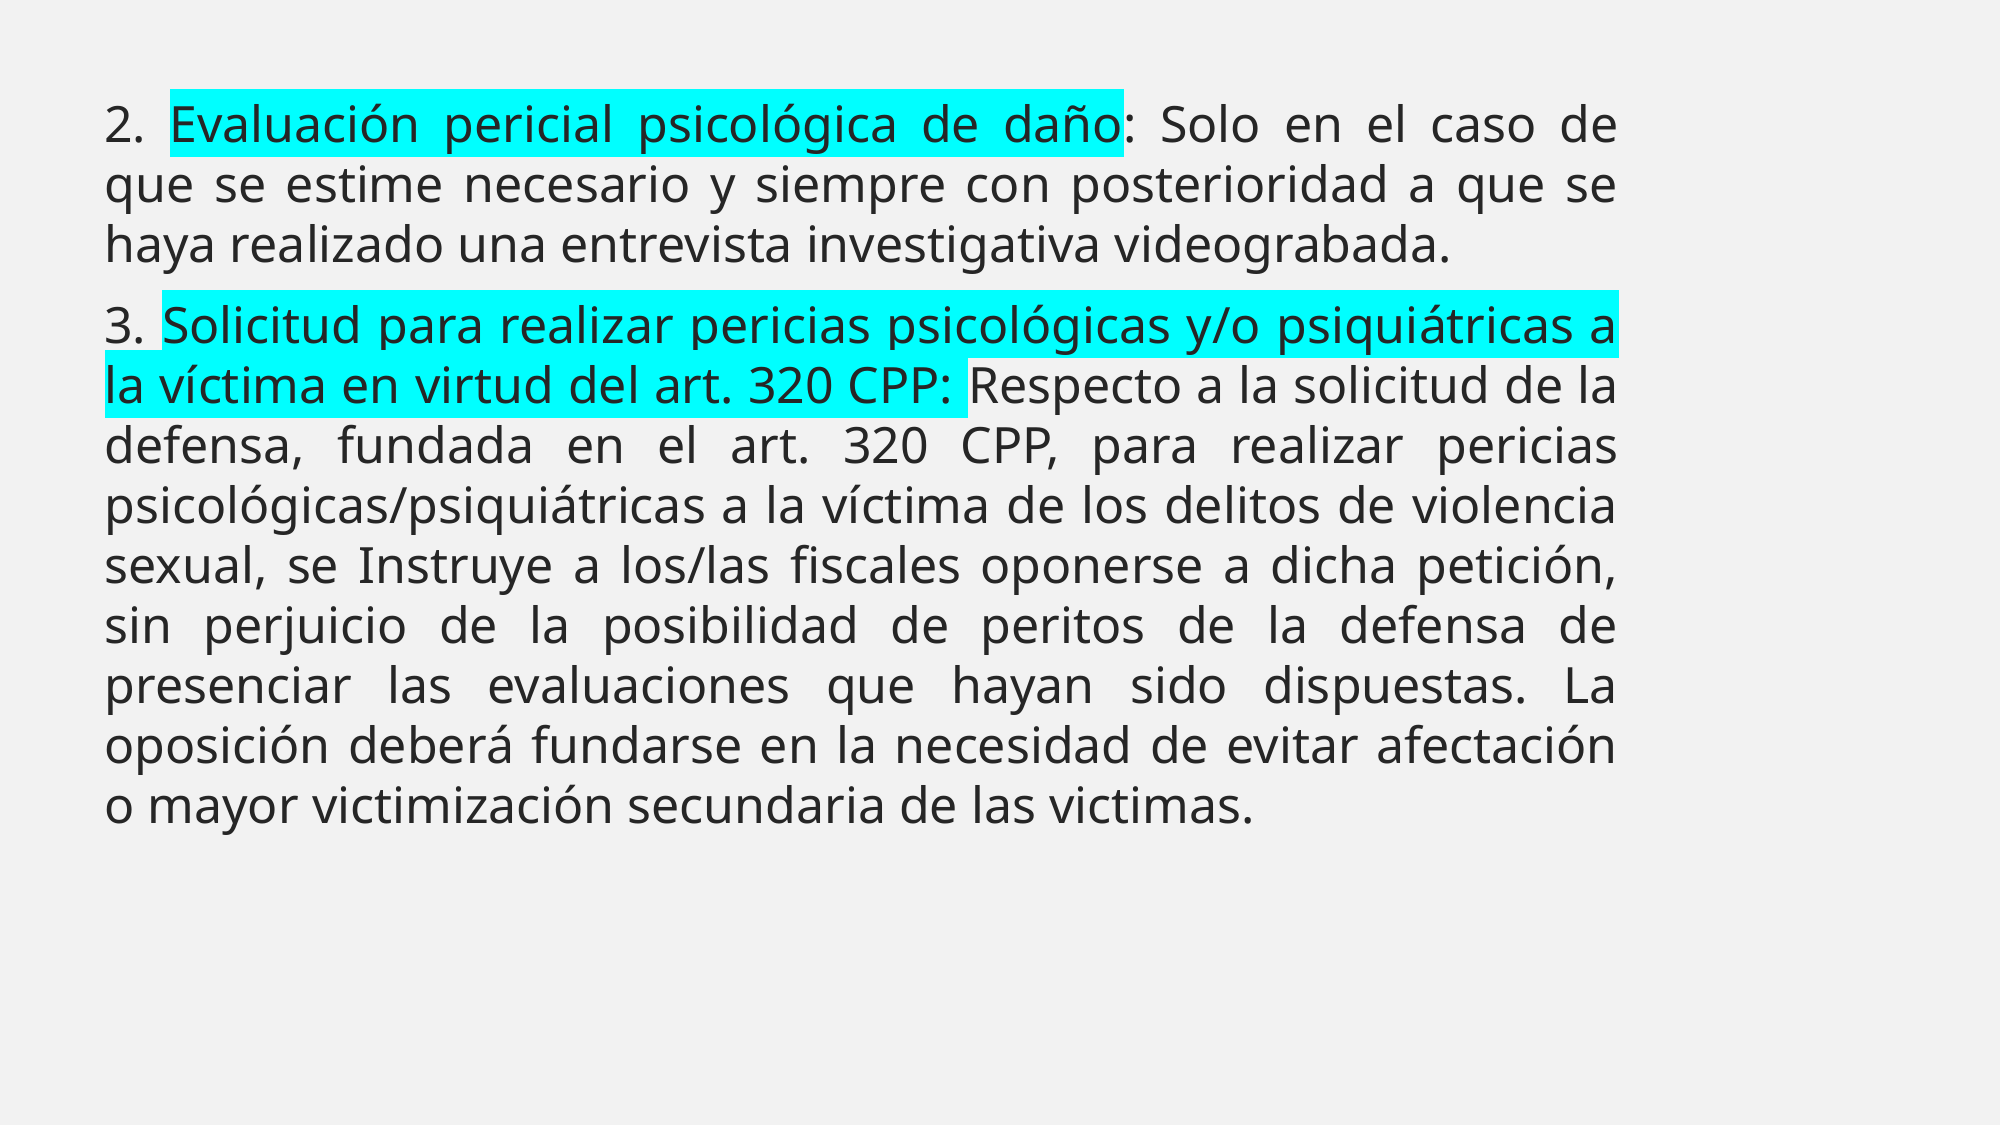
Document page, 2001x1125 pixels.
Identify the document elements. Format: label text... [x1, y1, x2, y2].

list 2. Evaluación pericial psicológica de daño: Solo en el caso de que se estime necesario y siempre con posterioridad a que se haya realizado una entrevista investigativa videograbada. 3. Solicitud para realizar pericias psicológicas y/o psiquiátricas a la víctima en virtud del art. 320 CPP: Respecto a la solicitud de la defensa, fundada en el art. 320 CPP, para realizar pericias psicológicas/psiquiátricas a la víctima de los delitos de violencia sexual, se Instruye a los/las fiscales oponerse a dicha petición, sin perjuicio de la posibilidad de peritos de la defensa de presenciar las evaluaciones que hayan sido dispuestas. La oposición deberá fundarse en la necesidad de evitar afectación o mayor victimización secundaria de las victimas. [89, 84, 1634, 942]
